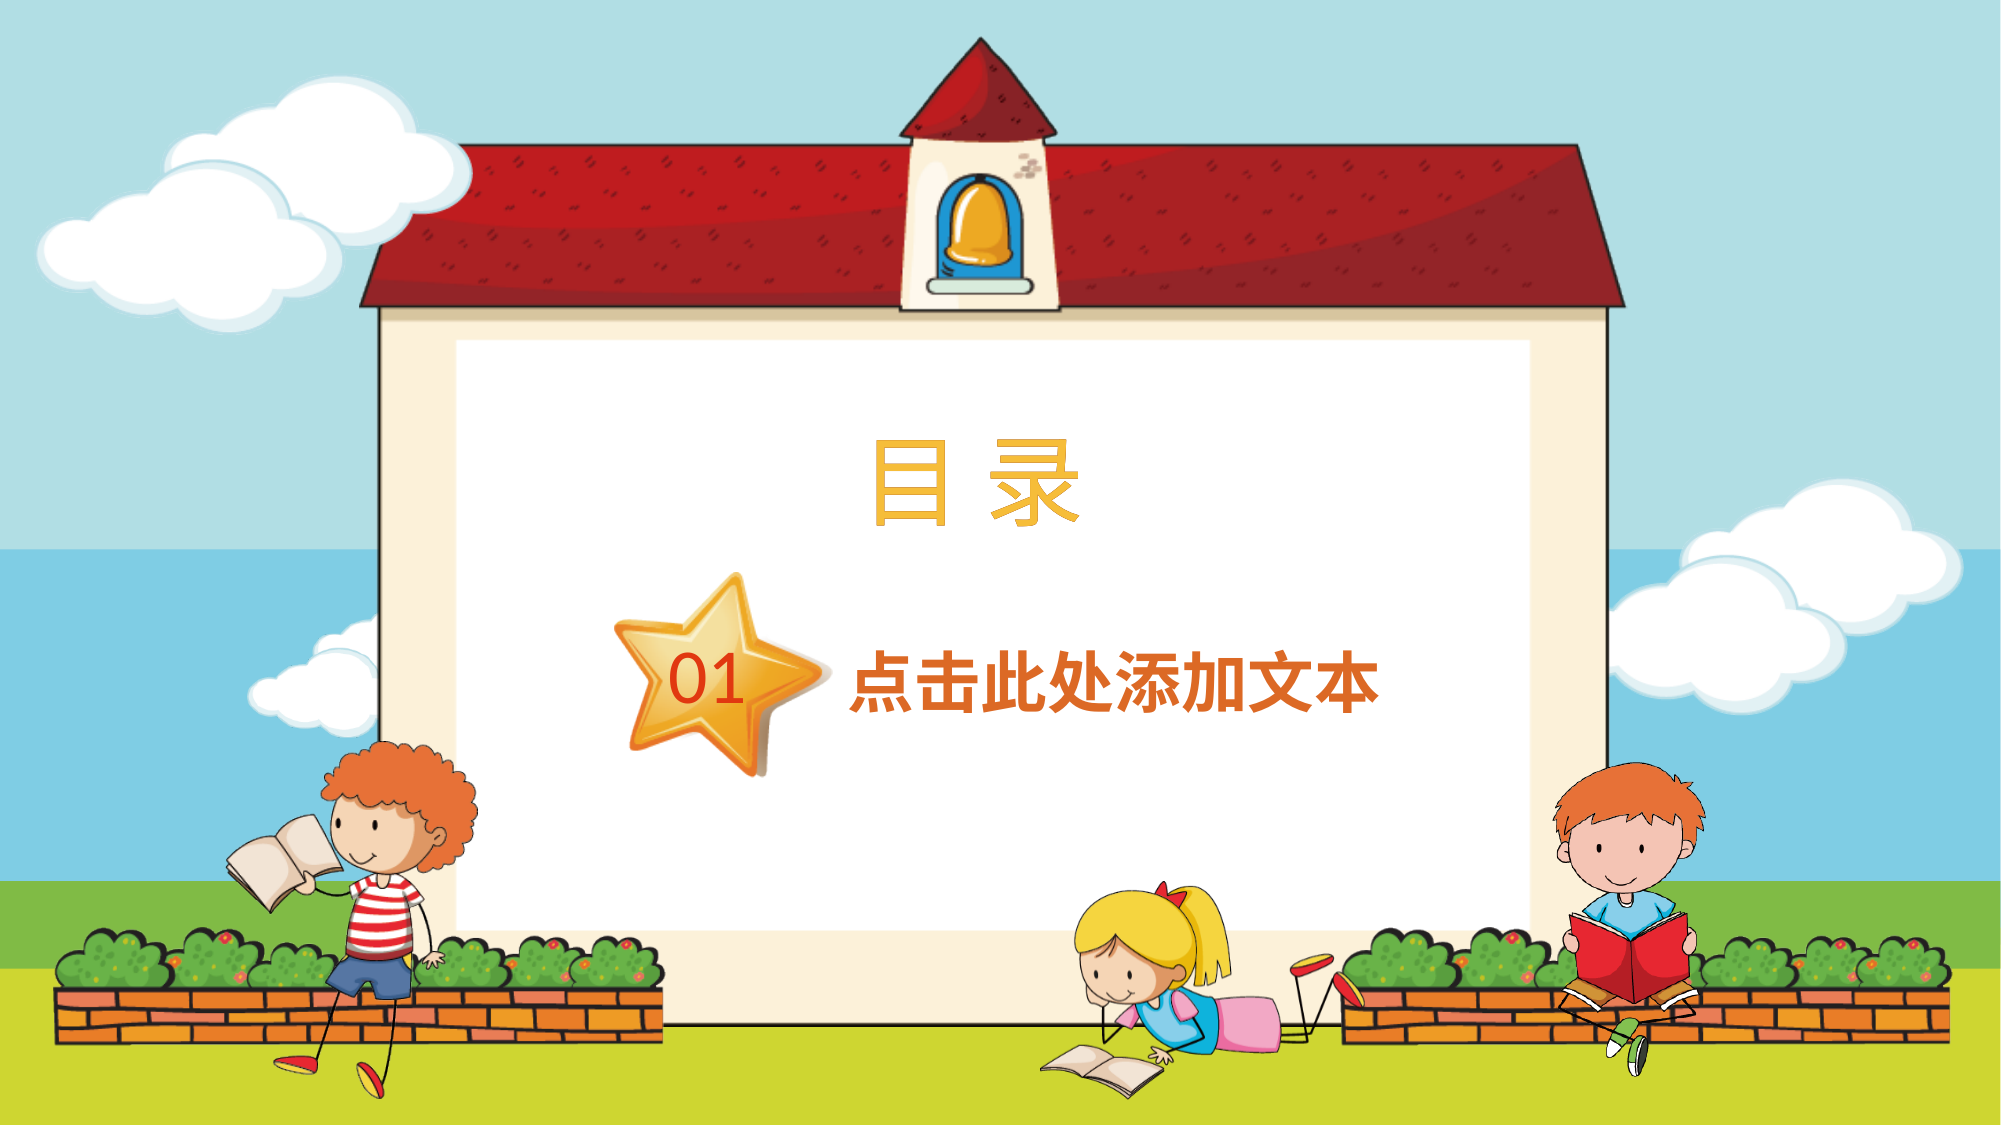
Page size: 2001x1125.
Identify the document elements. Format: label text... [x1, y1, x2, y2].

text_box 点击此处添加文本 [838, 632, 1494, 728]
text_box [845, 411, 1102, 548]
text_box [614, 572, 833, 779]
picture [34, 36, 1964, 1100]
